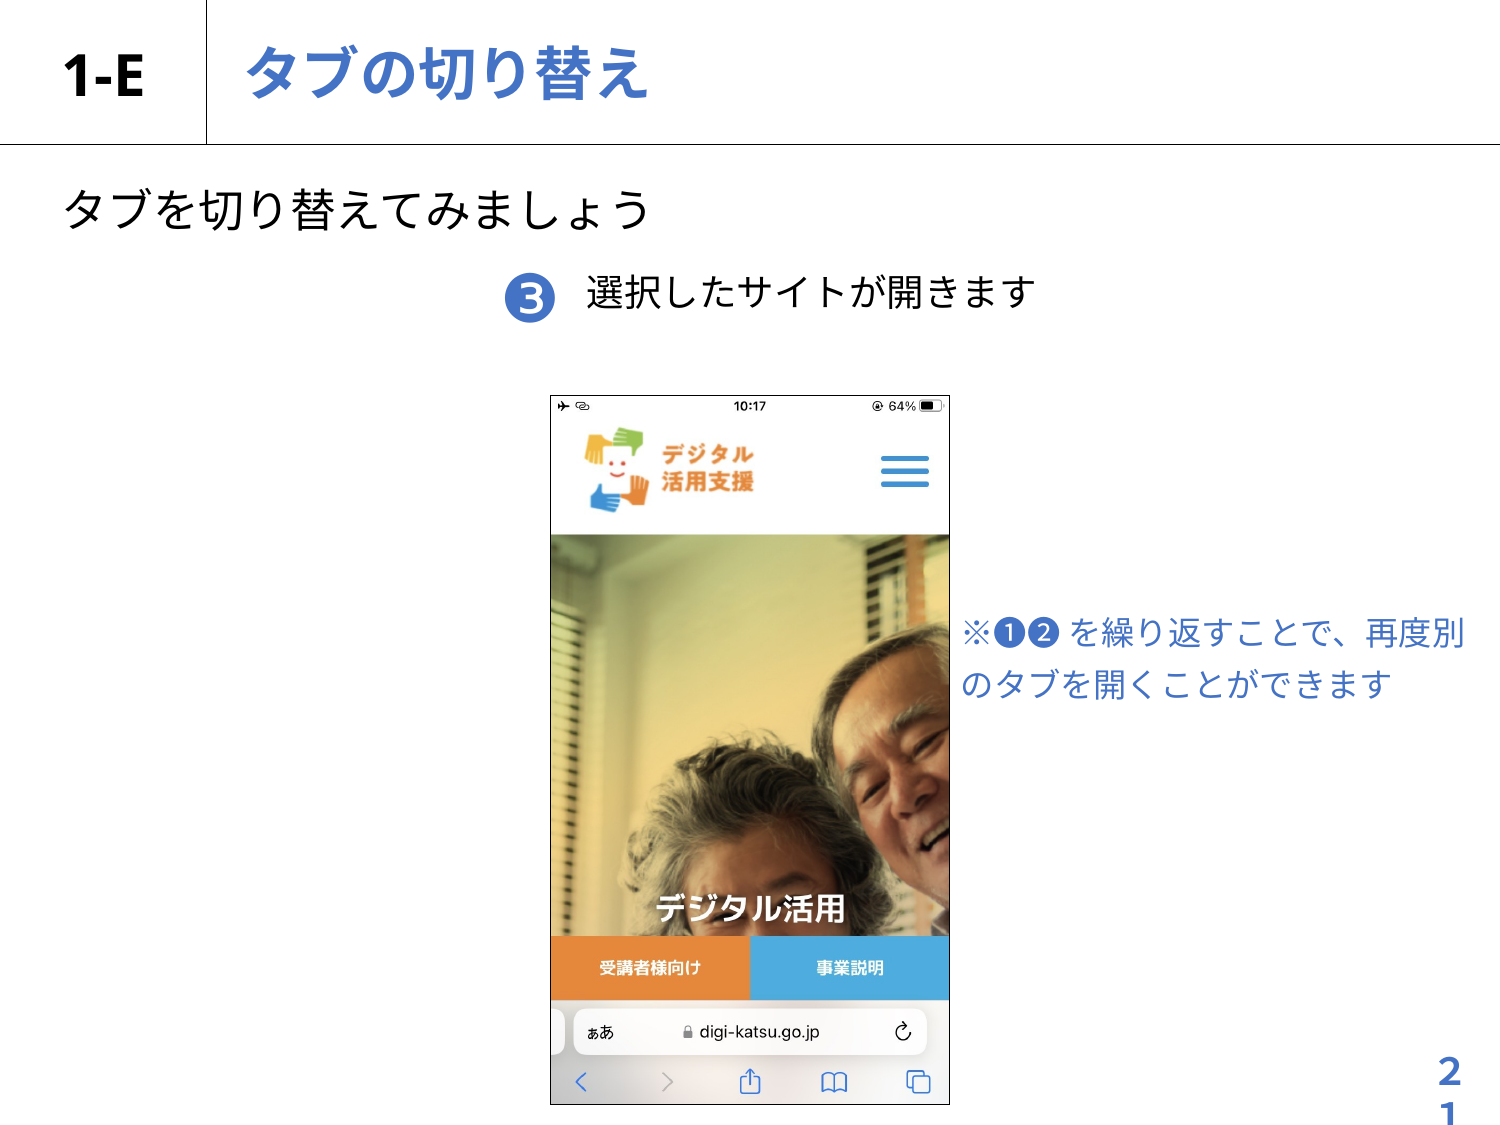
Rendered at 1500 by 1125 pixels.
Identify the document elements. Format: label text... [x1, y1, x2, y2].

text_box タブを切り替えてみましょう [46, 180, 1422, 274]
text_box 1-E [0, 0, 207, 147]
text_box ２１ [1399, 1063, 1500, 1123]
text_box ❸ [486, 274, 563, 343]
text_box ※❶❷を繰り返すことで、再度別のタブを開くことができます [950, 592, 1500, 712]
text_box 選択したサイトが開きます [571, 274, 1127, 322]
picture [550, 395, 950, 1105]
title タブの切り替え [228, 36, 1472, 116]
